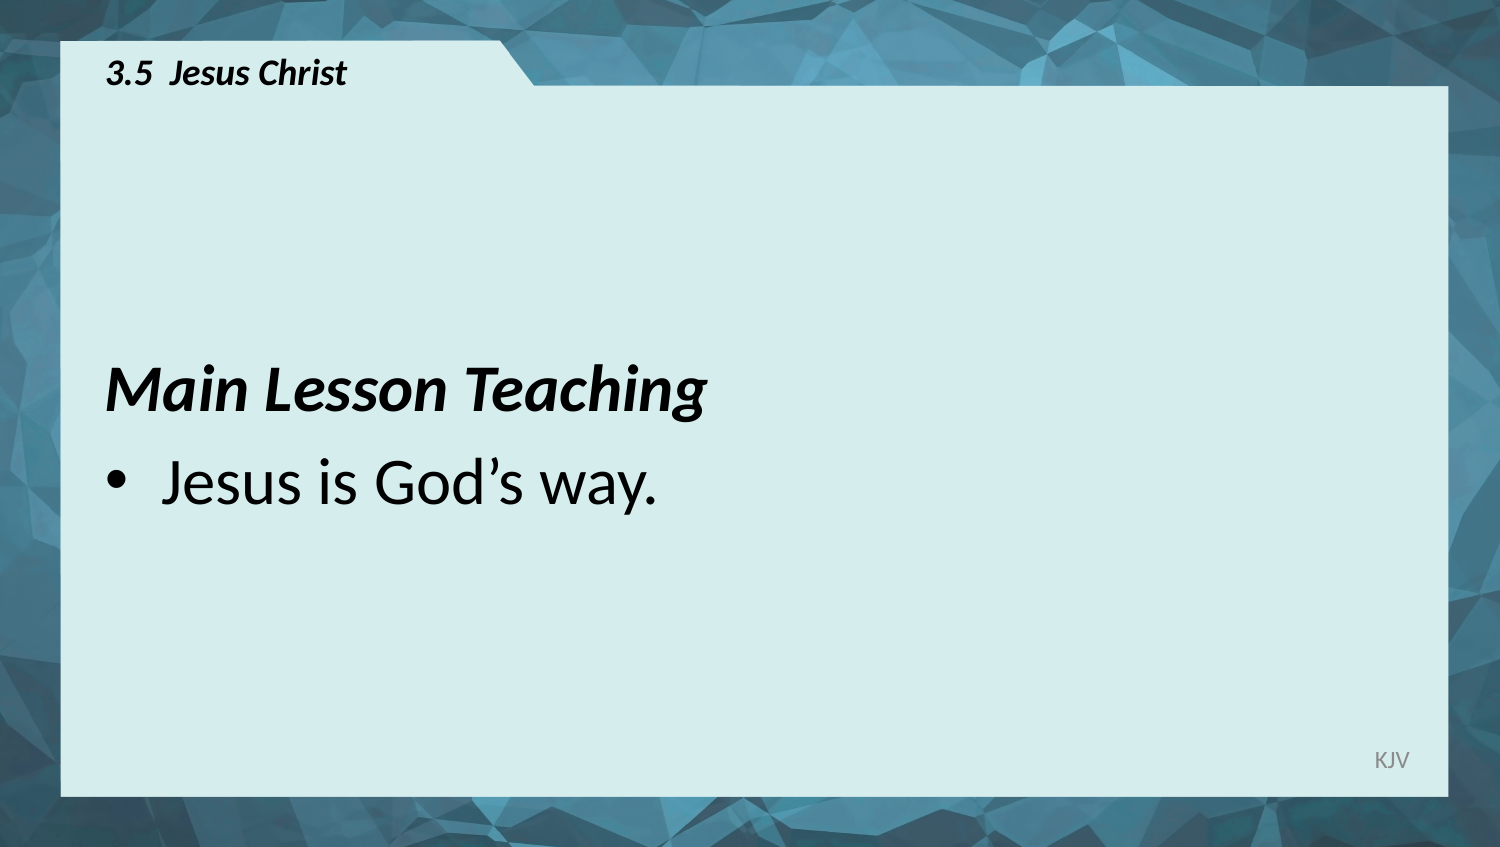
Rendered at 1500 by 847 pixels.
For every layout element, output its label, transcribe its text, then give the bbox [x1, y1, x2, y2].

title 3.5 Jesus Christ [89, 33, 1420, 108]
footer KJV [950, 736, 1425, 782]
picture [0, 0, 1500, 847]
list Main Lesson Teaching Jesus is God’s way. [89, 141, 1403, 722]
